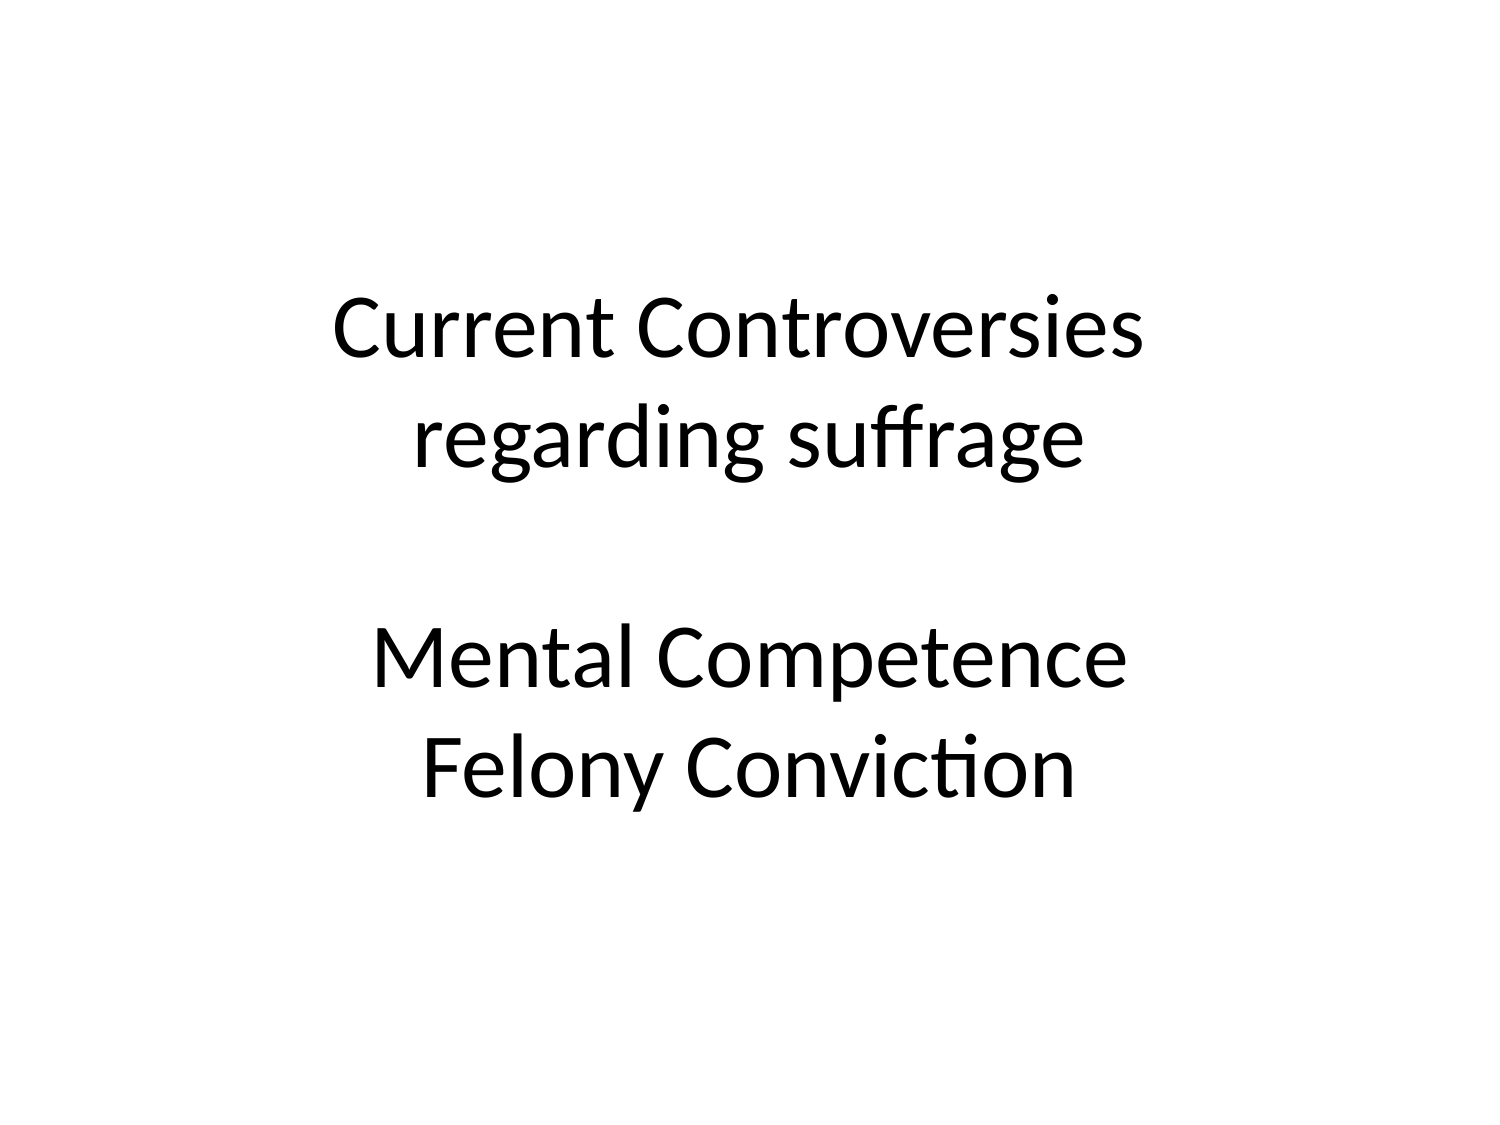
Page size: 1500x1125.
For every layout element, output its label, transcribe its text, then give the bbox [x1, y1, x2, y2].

title Current Controversies regarding suffrage Mental Competence Felony Conviction [74, 44, 1426, 1038]
